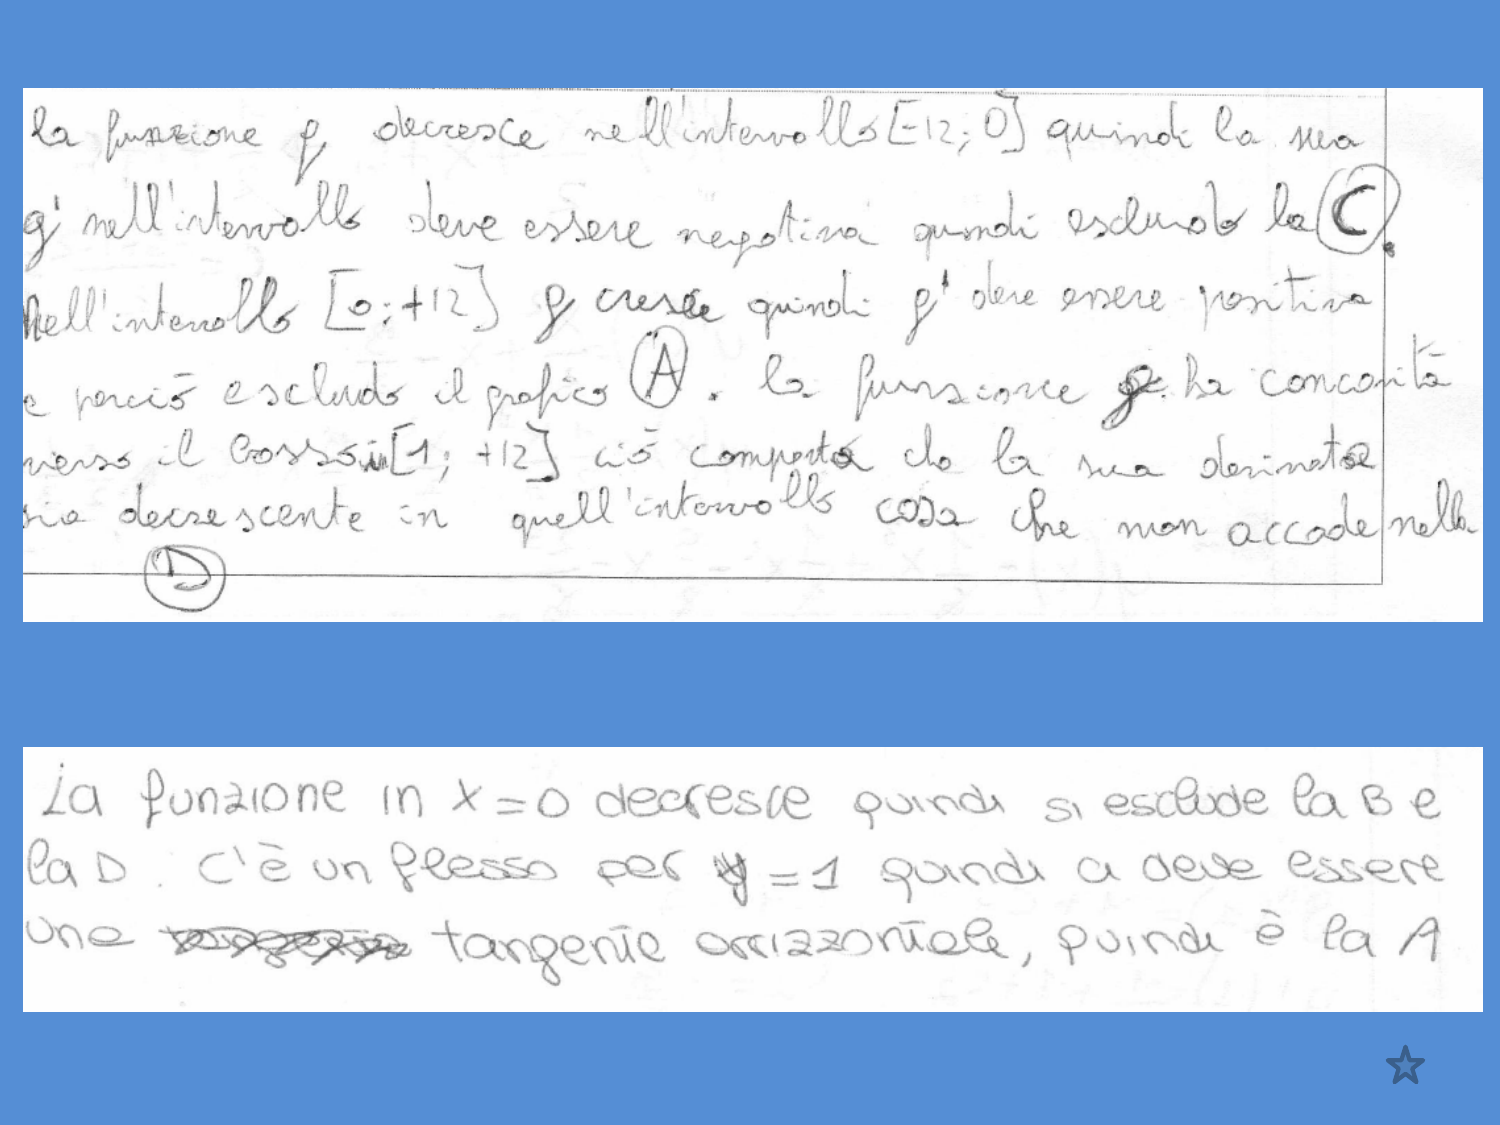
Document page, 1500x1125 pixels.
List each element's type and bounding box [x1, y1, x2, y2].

text_box [1385, 1044, 1426, 1084]
picture [23, 747, 1483, 1012]
picture [23, 88, 1483, 622]
